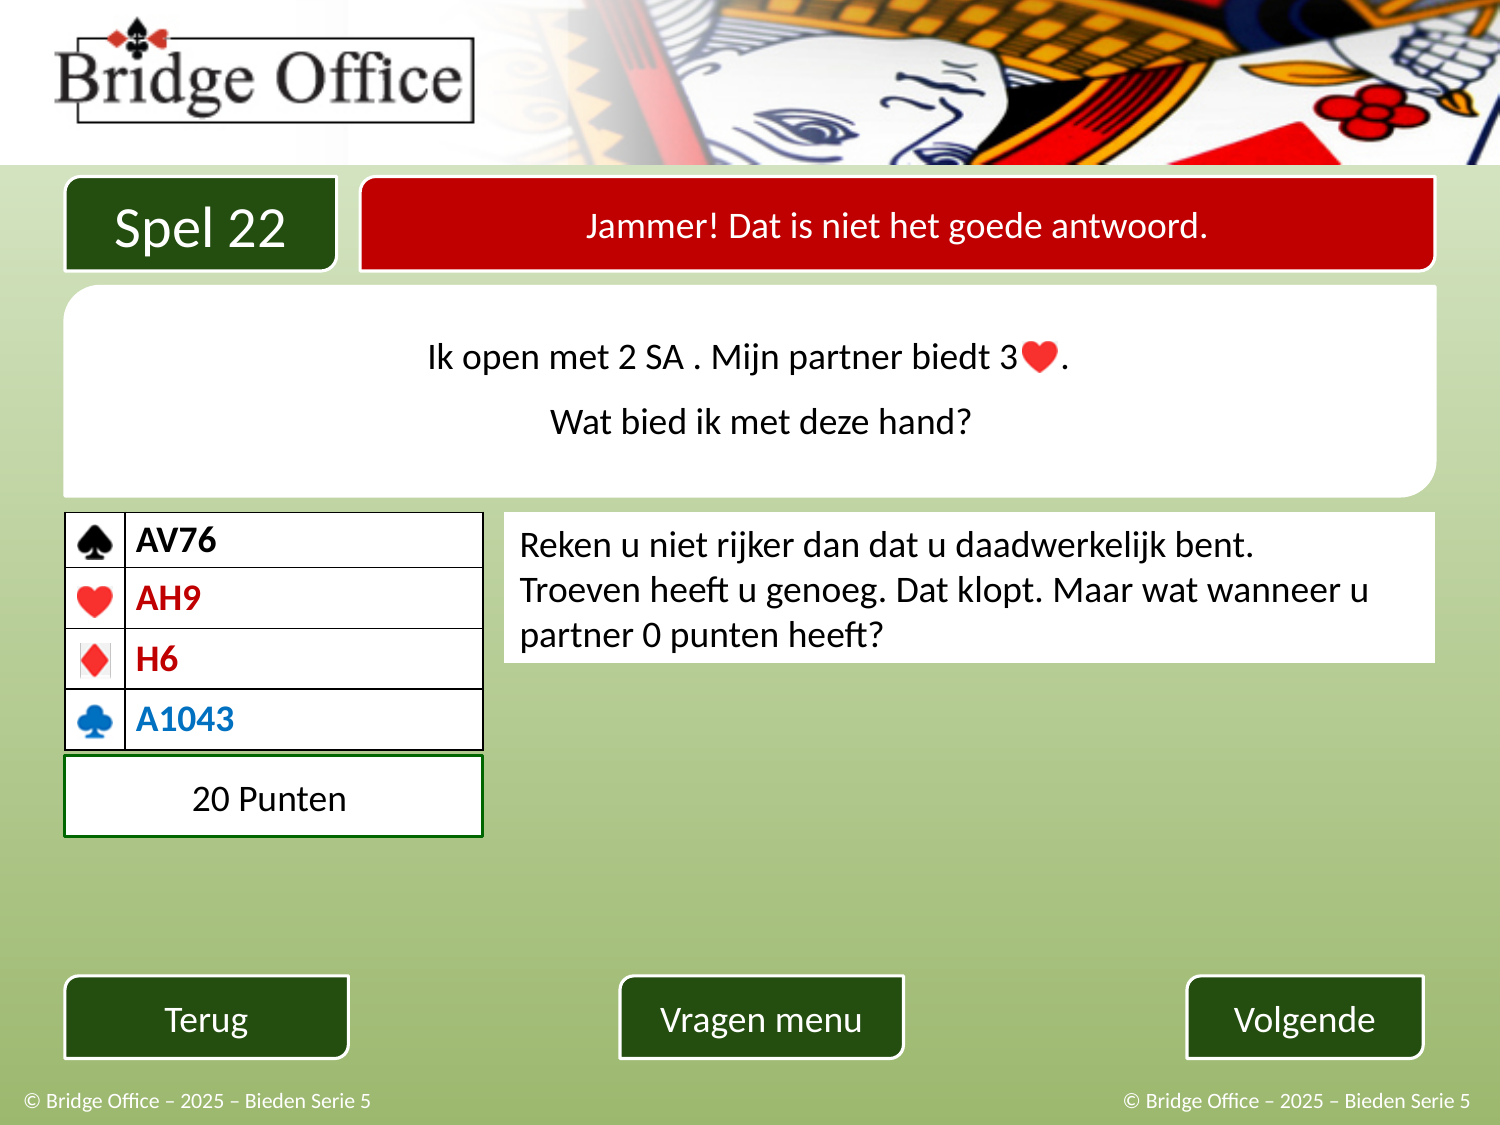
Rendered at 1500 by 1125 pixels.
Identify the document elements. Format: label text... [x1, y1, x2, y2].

table_header AV76 [126, 513, 482, 567]
picture [0, 0, 1500, 166]
text_box Volgende [1185, 974, 1425, 1061]
text_box 20 Punten [63, 754, 484, 838]
picture [77, 643, 114, 679]
picture [77, 703, 114, 740]
picture [77, 585, 114, 618]
text_box © Bridge Office – 2025 – Bieden Serie 5 [8, 1079, 393, 1121]
table_cell AH9 [126, 568, 482, 628]
text_box Vragen menu [618, 974, 906, 1061]
table_cell [66, 690, 124, 749]
text_box Reken u niet rijker dan dat u daadwerkelijk bent. Troeven heeft u genoeg. Dat klopt. Maar wat wanneer u partner 0 punten heeft? [504, 512, 1435, 663]
table_cell H6 [126, 629, 482, 688]
text_box © Bridge Office – 2025 – Bieden Serie 5 [1107, 1079, 1500, 1121]
text_box [63, 284, 1437, 498]
text_box Ik open met 2 SA . Mijn partner biedt 3 . [394, 324, 1104, 385]
picture [77, 524, 114, 561]
table_header [66, 513, 124, 567]
table_cell [66, 568, 124, 628]
text_box Wat bied ik met deze hand? [528, 389, 995, 450]
text_box Spel 22 [63, 178, 339, 273]
text_box Jammer! Dat is niet het goede antwoord. [358, 178, 1437, 273]
table_cell [66, 629, 124, 688]
text_box Terug [63, 974, 350, 1061]
table_cell A1043 [126, 690, 482, 749]
picture [1022, 341, 1059, 373]
